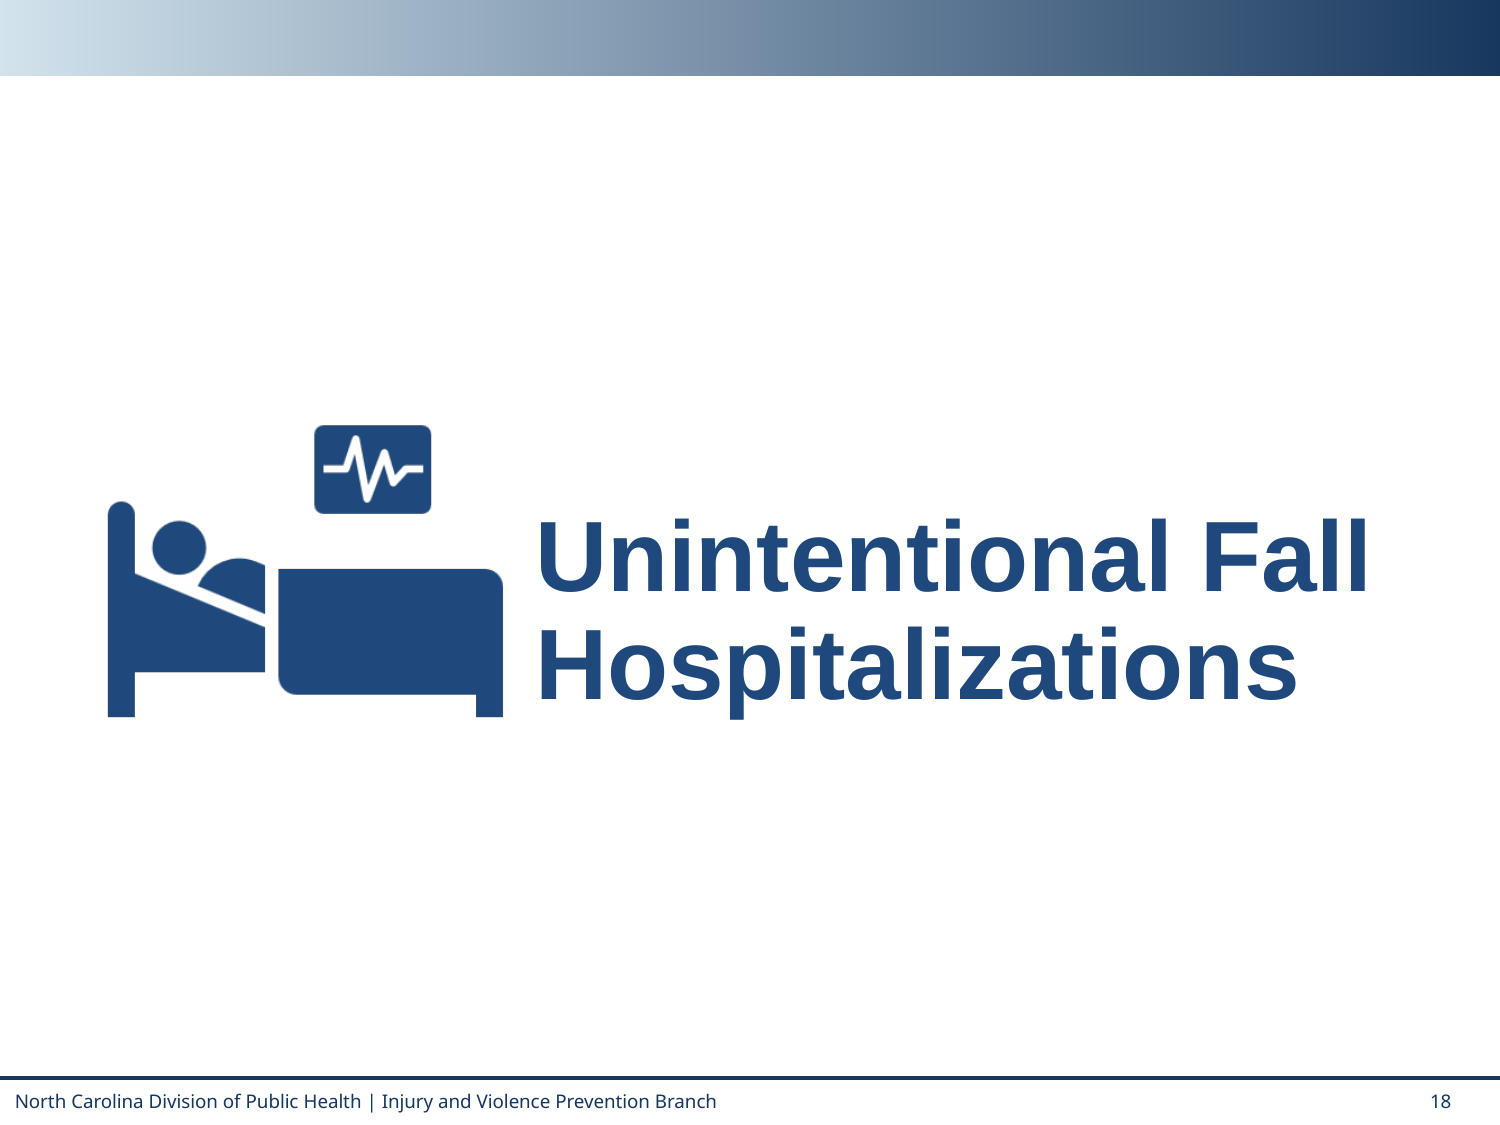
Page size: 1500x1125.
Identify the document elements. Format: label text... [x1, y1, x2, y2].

title Unintentional Fall Hospitalizations [521, 497, 1475, 588]
picture [89, 358, 521, 789]
